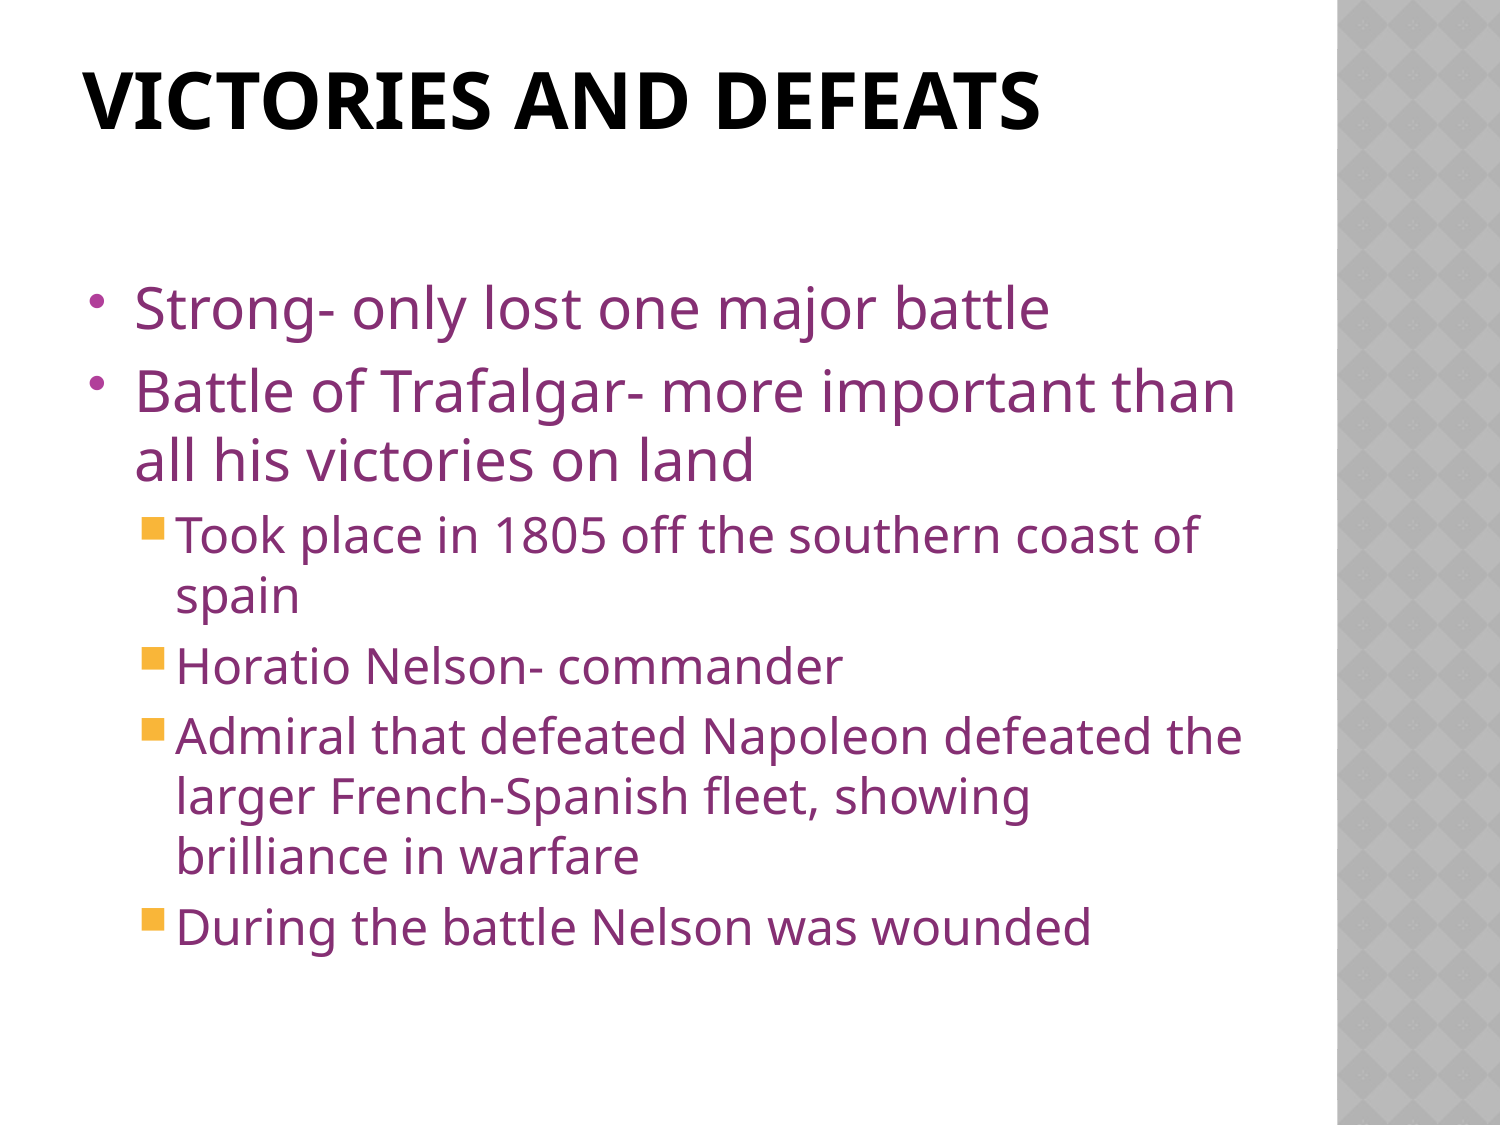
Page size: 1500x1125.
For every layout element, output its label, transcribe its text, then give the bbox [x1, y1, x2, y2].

list Strong- only lost one major battle Battle of Trafalgar- more important than all his victories on land Took place in 1805 off the southern coast of spain Horatio Nelson- commander Admiral that defeated Napoleon defeated the larger French-Spanish fleet, showing brilliance in warfare During the battle Nelson was wounded [75, 264, 1263, 1059]
title Victories and Defeats [75, 52, 1263, 240]
